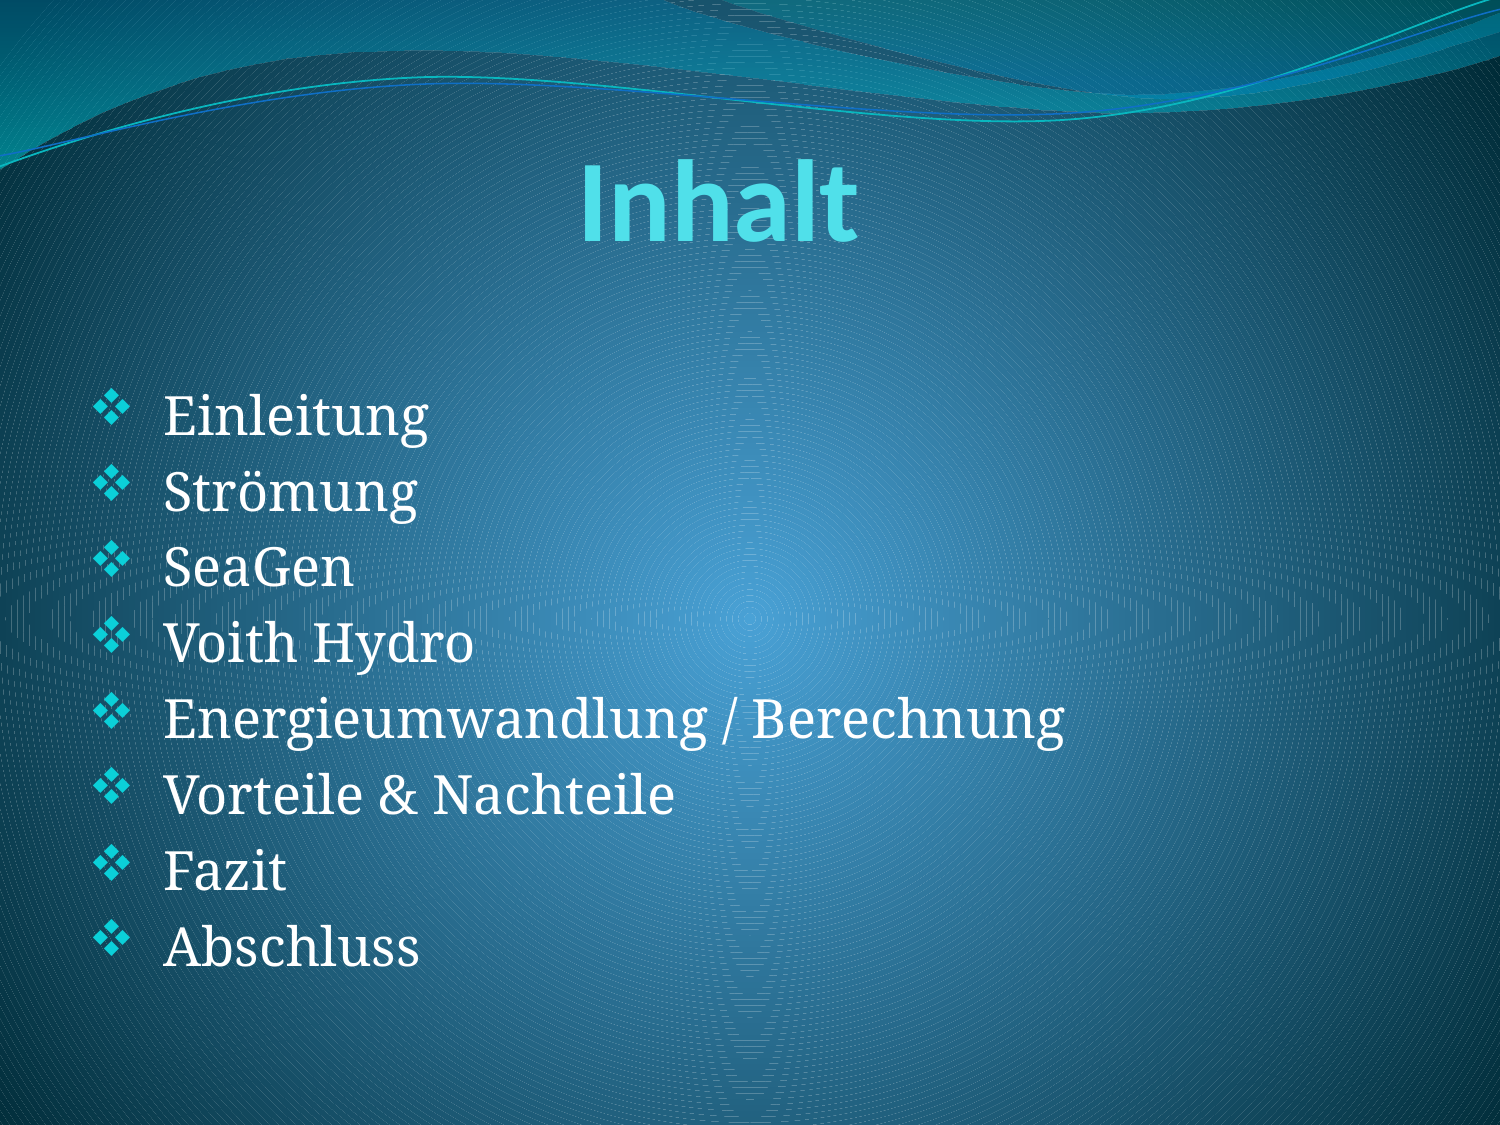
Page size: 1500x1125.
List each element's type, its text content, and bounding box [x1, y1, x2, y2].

title Inhalt [76, 101, 1365, 266]
subtitle Einleitung Strömung SeaGen Voith Hydro Energieumwandlung / Berechnung Vorteile & Nachteile Fazit Abschluss [88, 373, 1376, 1071]
